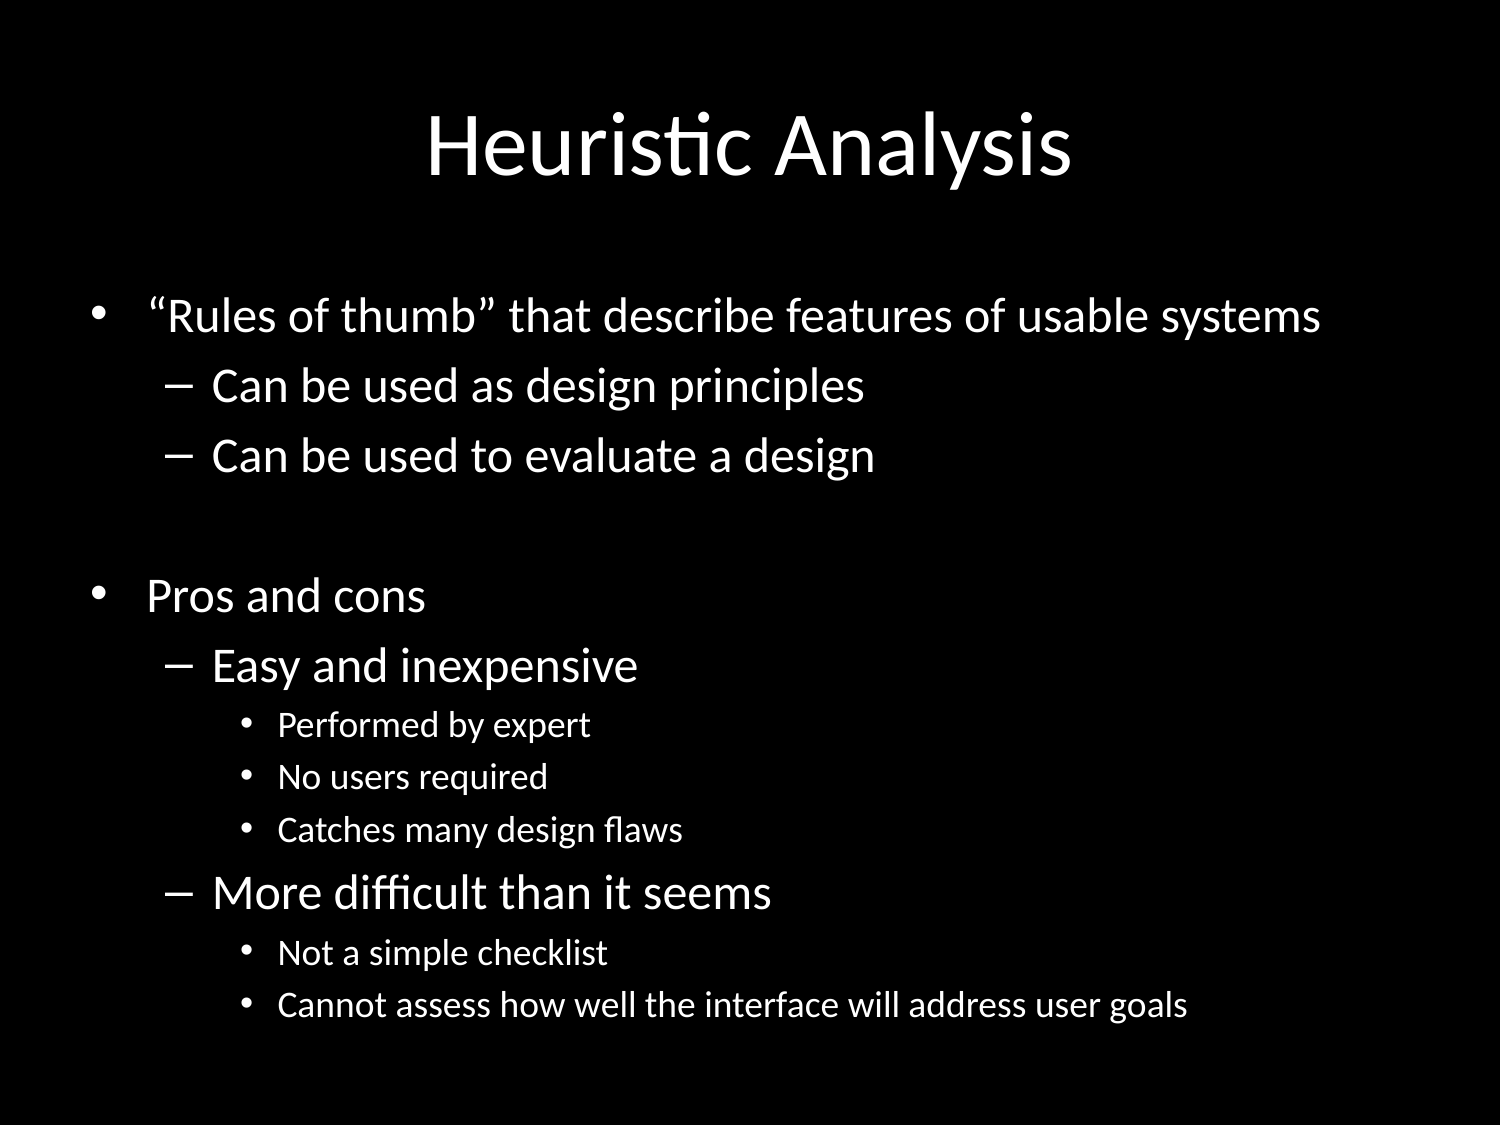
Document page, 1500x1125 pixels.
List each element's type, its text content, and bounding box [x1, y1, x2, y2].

title Heuristic Analysis [75, 45, 1425, 233]
list “Rules of thumb” that describe features of usable systems Can be used as design principles Can be used to evaluate a design Pros and cons Easy and inexpensive Performed by expert No users required Catches many design flaws More difficult than it seems Not a simple checklist Cannot assess how well the interface will address user goals [75, 275, 1450, 1088]
